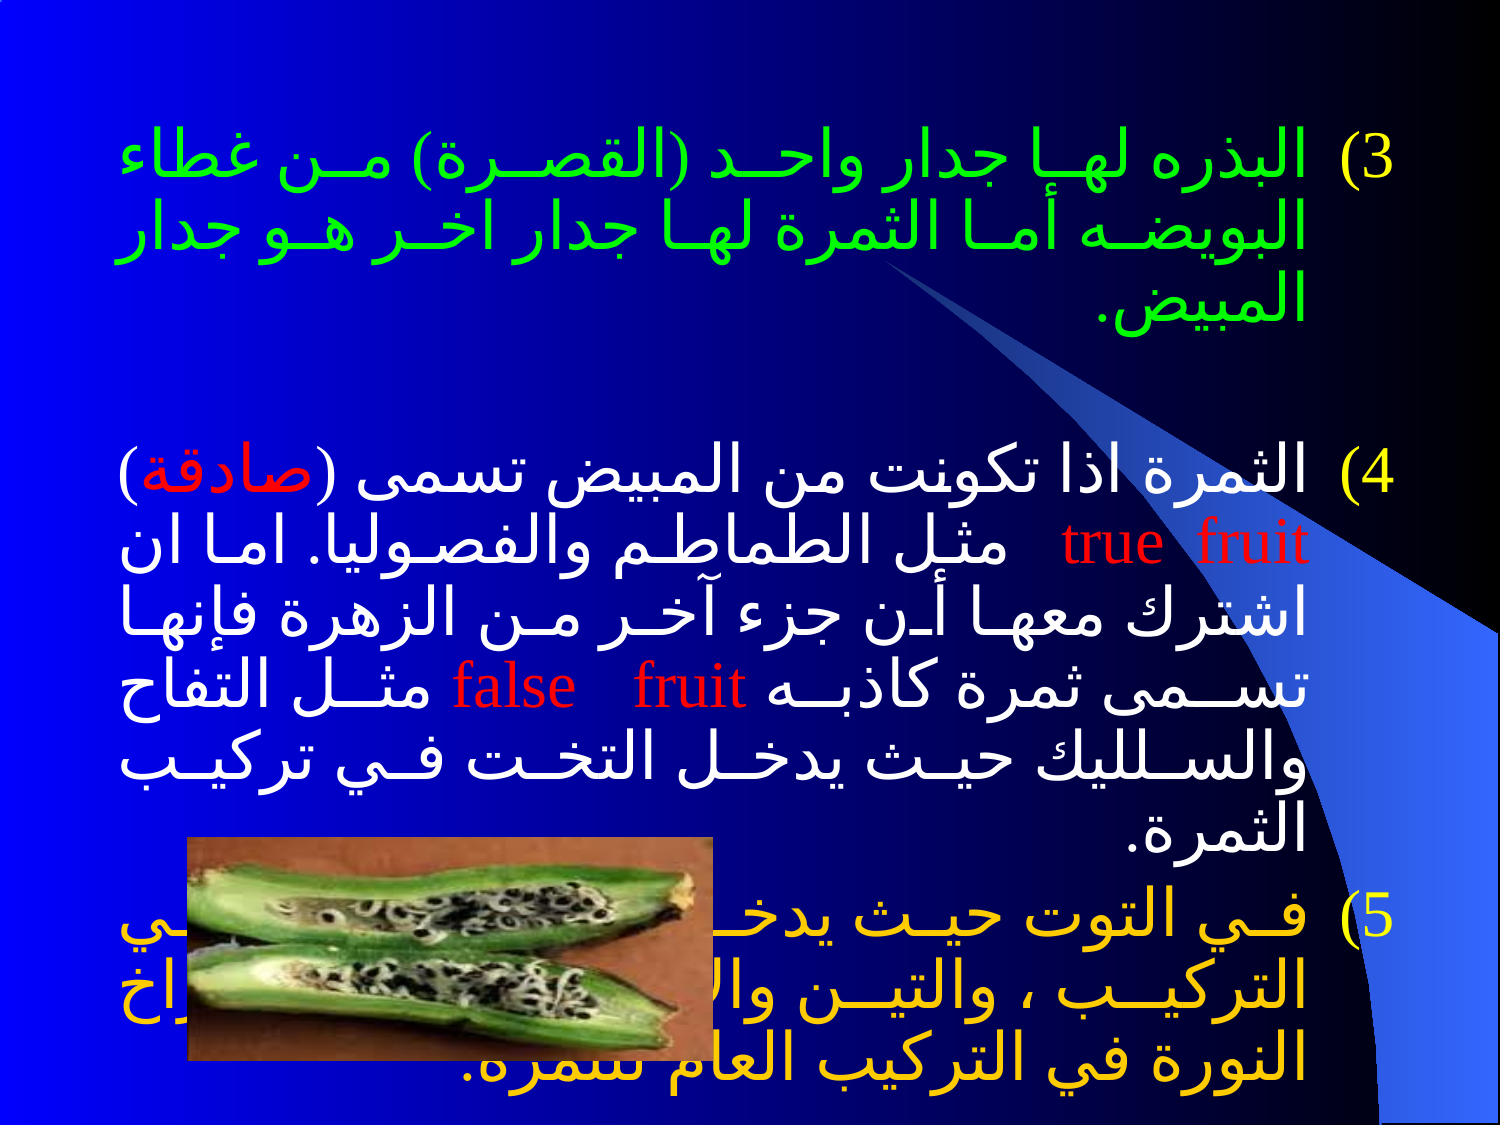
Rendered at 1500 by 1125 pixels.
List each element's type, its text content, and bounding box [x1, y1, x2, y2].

list البذره لها جدار واحد (القصرة) من غطاء البويضه أما الثمرة لها جدار اخر هو جدار المبيض. الثمرة اذا تكونت من المبيض تسمى (صادقة) true fruit مثل الطماطم والفصوليا. اما ان اشترك معها أن جزء آخر من الزهرة فإنها تسمى ثمرة كاذبه false fruit مثل التفاح والسلليك حيث يدخل التخت في تركيب الثمرة. في التوت حيث يدخل الغلاف الزهري في التركيب ، والتين والأناناس يدخل شمراخ النورة في التركيب العام للثمرة. [87, 112, 1426, 1001]
picture [187, 837, 713, 1062]
